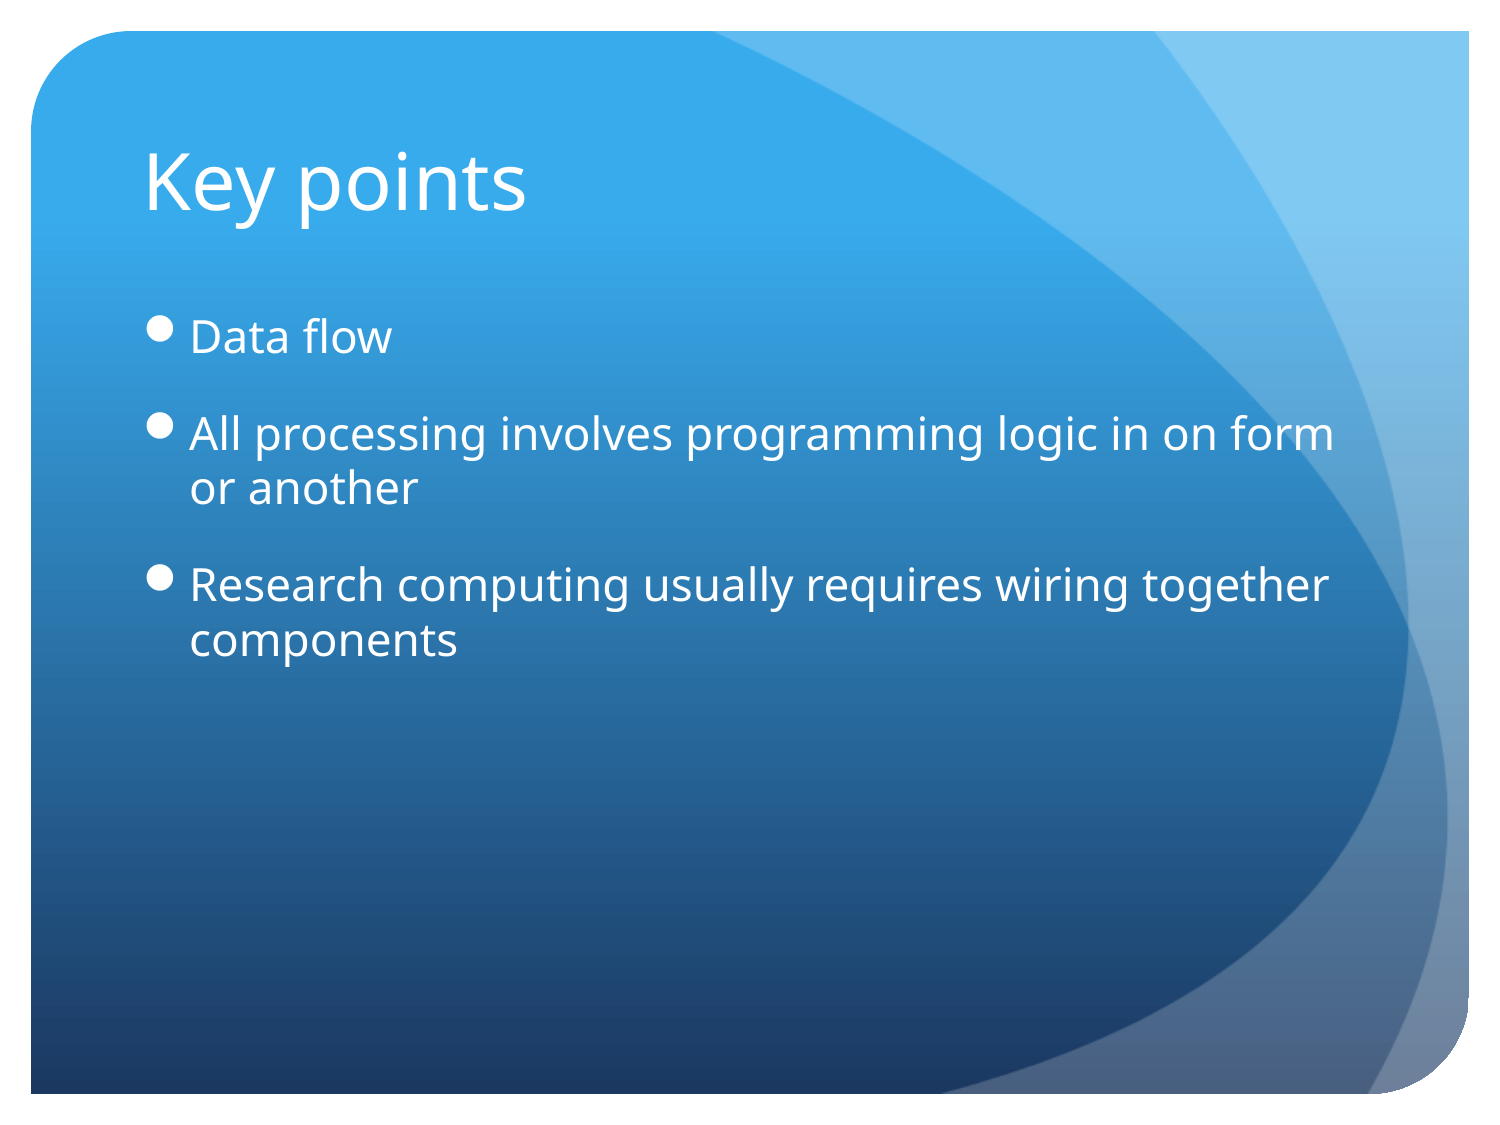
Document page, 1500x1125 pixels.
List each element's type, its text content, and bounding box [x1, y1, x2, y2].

list Data flow All processing involves programming logic in on form or another Research computing usually requires wiring together components [127, 299, 1372, 991]
picture [24, 30, 1473, 1094]
title Key points [127, 62, 1372, 234]
